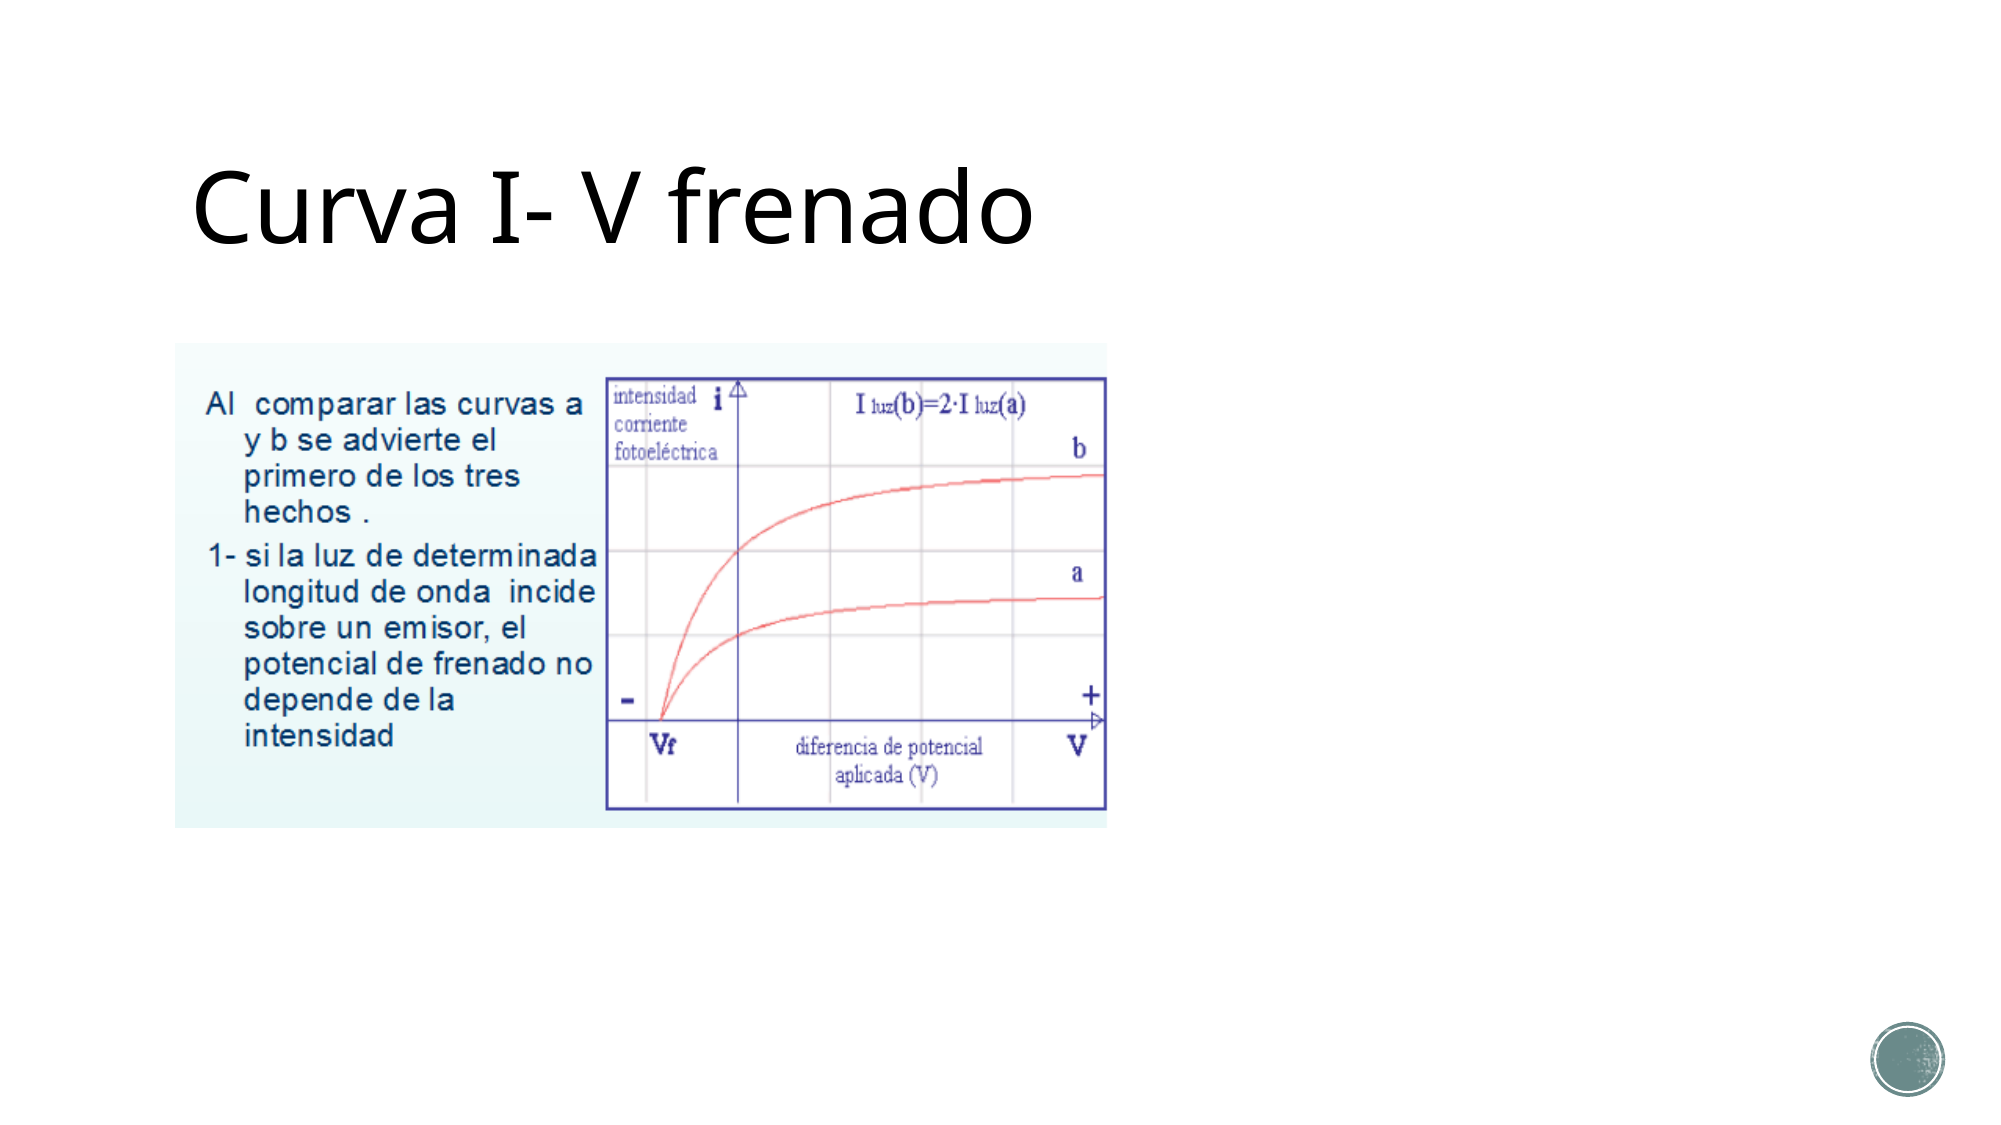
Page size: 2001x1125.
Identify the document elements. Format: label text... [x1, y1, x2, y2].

title Curva I- V frenado [175, 79, 1826, 344]
picture [178, 346, 1114, 827]
